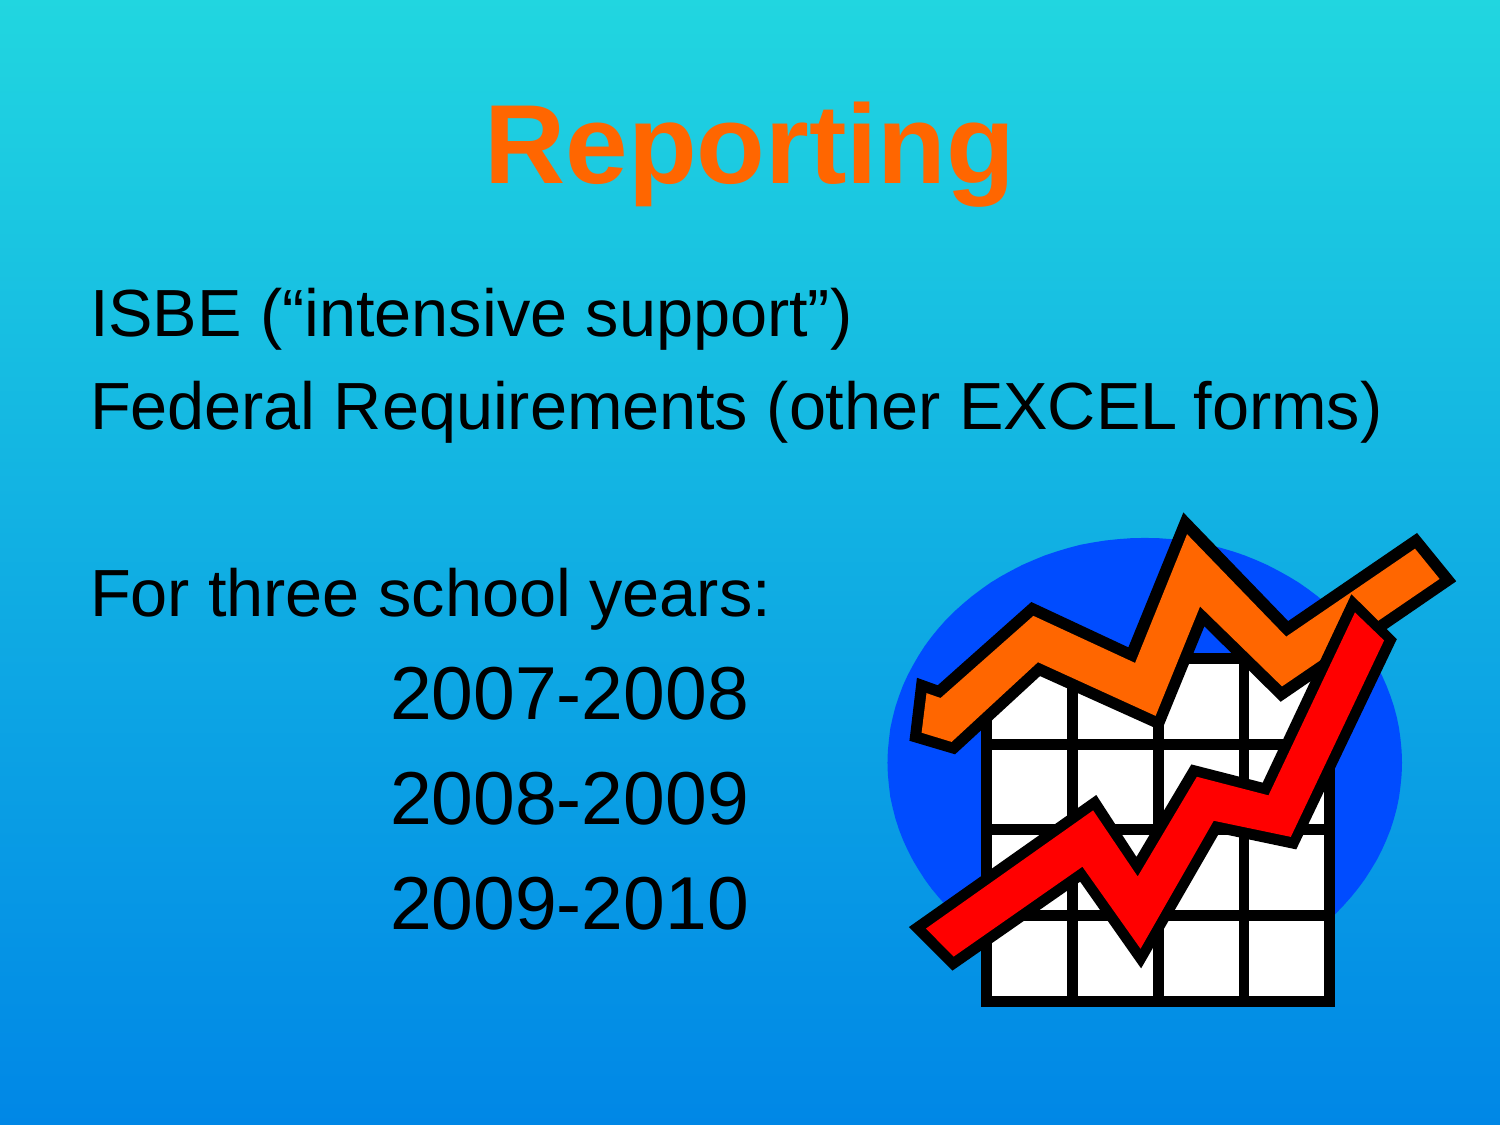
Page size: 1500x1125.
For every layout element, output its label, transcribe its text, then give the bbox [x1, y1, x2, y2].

list ISBE (“intensive support”) Federal Requirements (other EXCEL forms) For three school years: 2007-2008 2008-2009 2009-2010 [74, 262, 1426, 1006]
picture [887, 516, 1457, 1007]
title Reporting [74, 44, 1426, 233]
